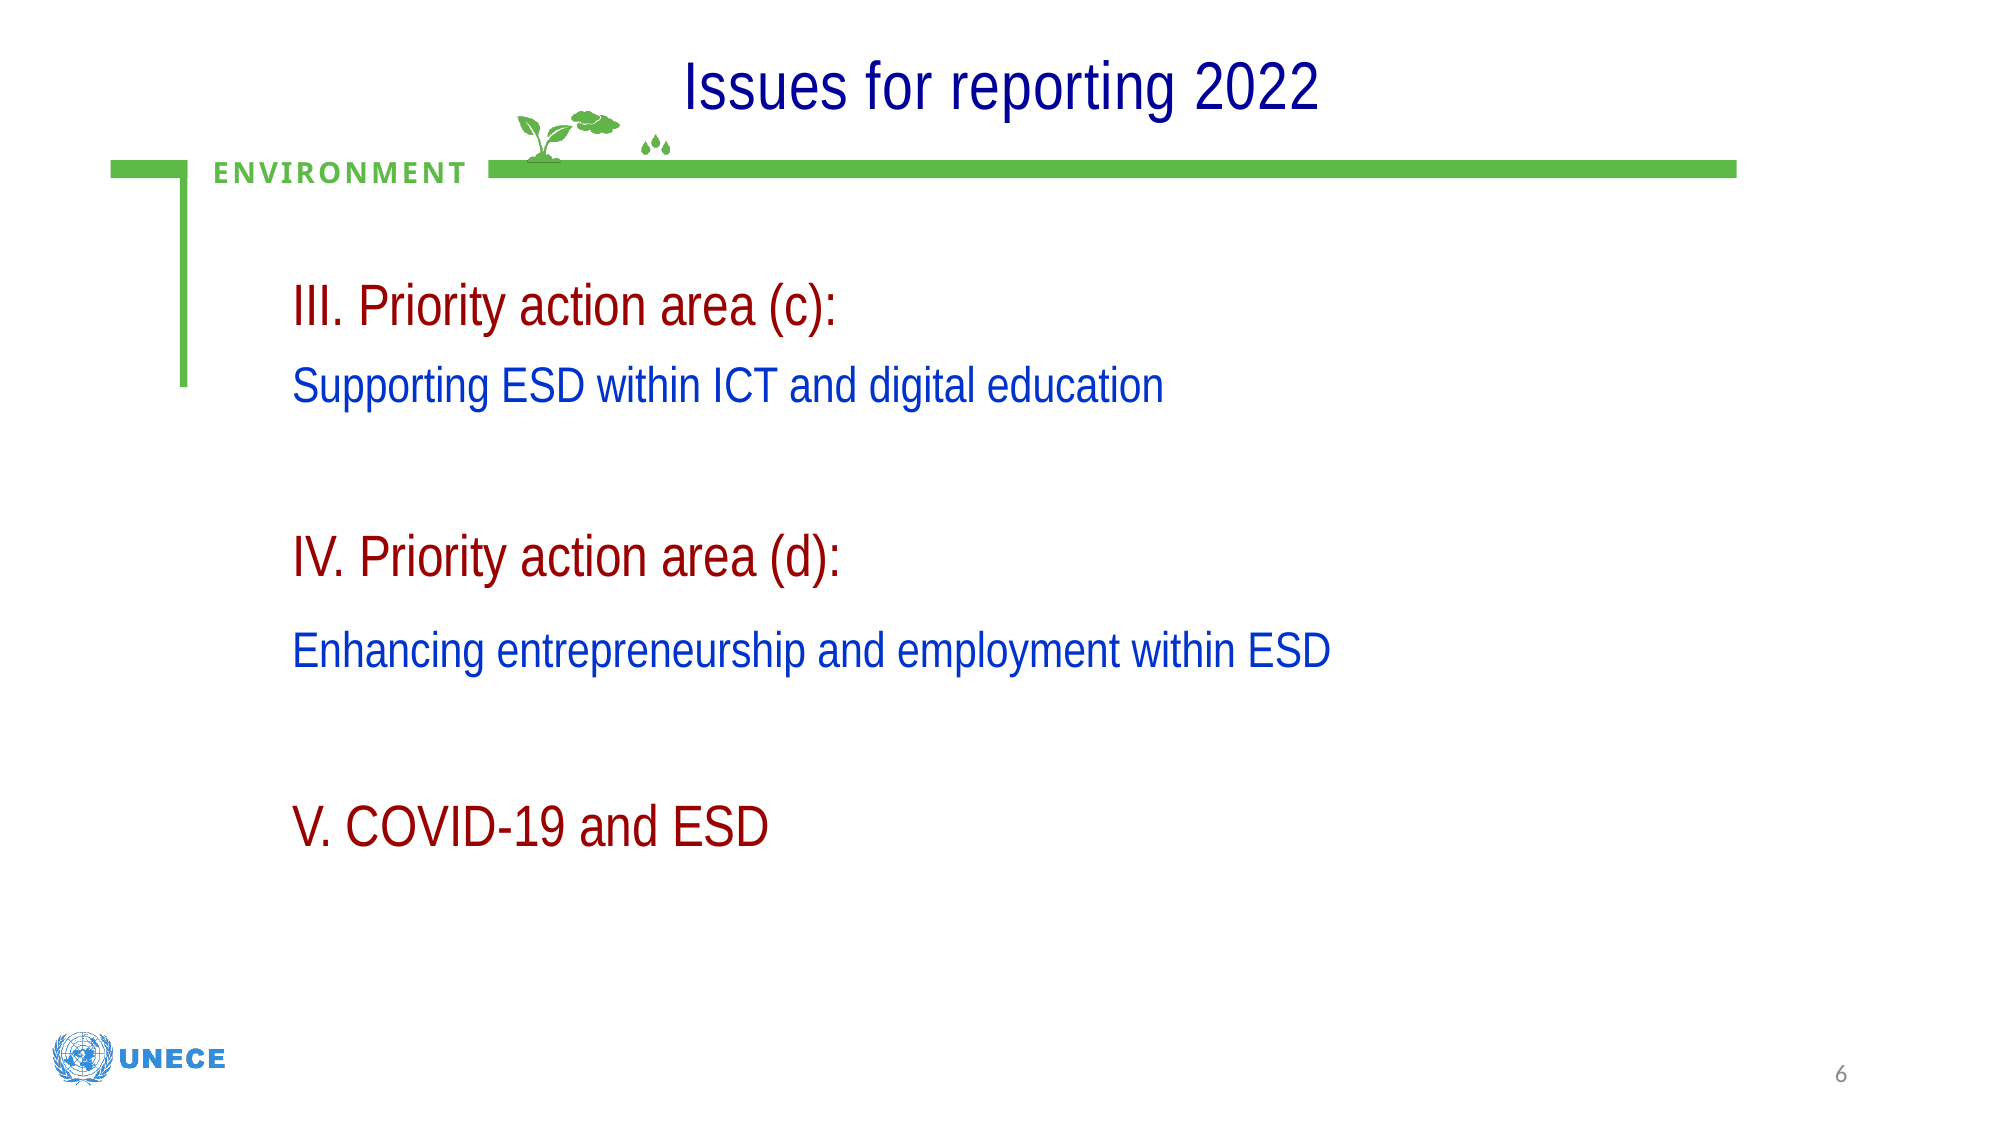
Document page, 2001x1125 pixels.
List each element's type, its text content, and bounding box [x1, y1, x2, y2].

slide_number 6 [1412, 1042, 1863, 1103]
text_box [110, 20, 1737, 388]
list III. Priority action area (c): Supporting ESD within ICT and digital education IV. Priority action area (d): Enhancing entrepreneurship and employment within ESD V. COVID-19 and ESD [258, 388, 1737, 904]
picture [48, 1030, 227, 1086]
text_box Issues for reporting 2022 [1737, 34, 1742, 197]
